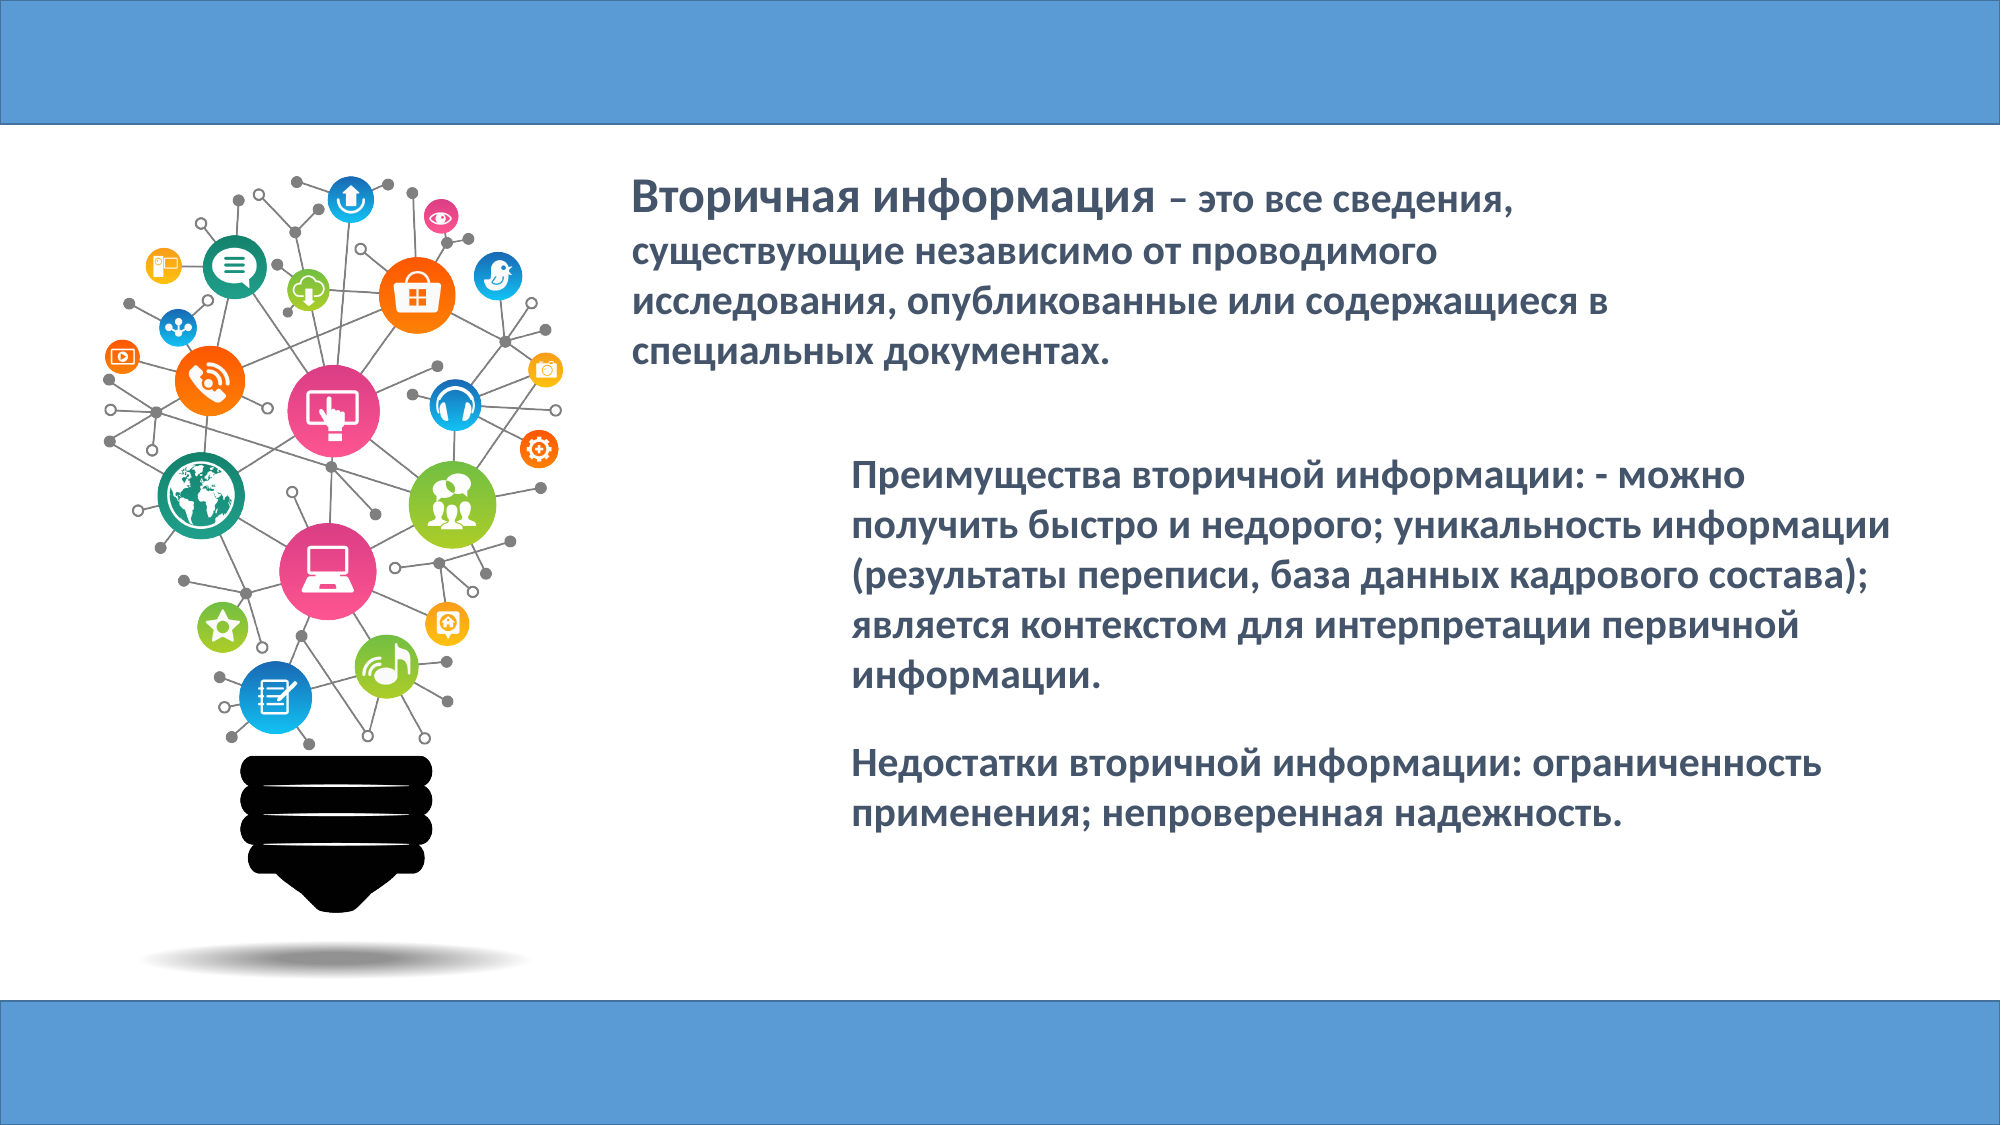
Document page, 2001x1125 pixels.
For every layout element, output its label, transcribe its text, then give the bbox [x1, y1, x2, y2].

text_box [0, 0, 2000, 125]
text_box [0, 1000, 2000, 1125]
text_box Вторичная информация – это все сведения, существующие независимо от проводимого исследования, опубликованные или содержащиеся в специальных документах. [617, 155, 1718, 381]
text_box Преимущества вторичной информации: - можно получить быстро и недорого; уникальность информации (результаты переписи, база данных кадрового состава); является контекстом для интерпретации первичной информации. [836, 439, 1937, 705]
text_box Недостатки вторичной информации: ограниченность применения; непроверенная надежность. [836, 727, 1937, 843]
picture [103, 176, 563, 979]
